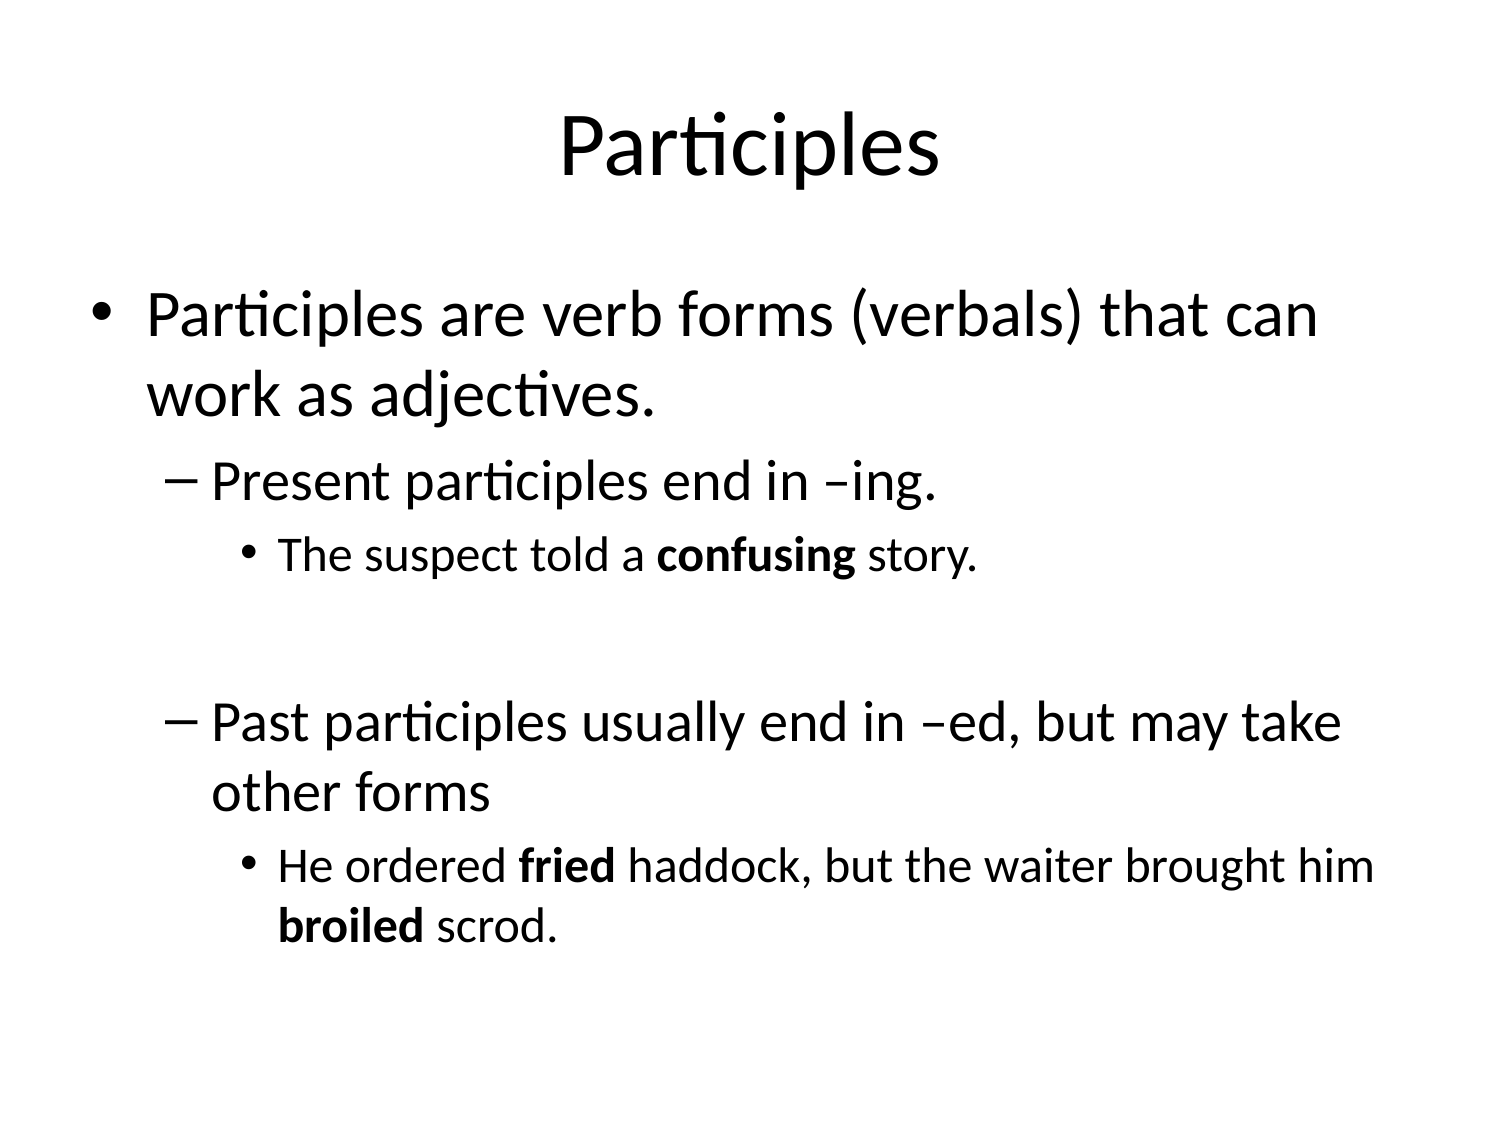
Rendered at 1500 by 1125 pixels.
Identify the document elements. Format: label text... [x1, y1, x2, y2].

title Participles [75, 45, 1425, 233]
list Participles are verb forms (verbals) that can work as adjectives. Present participles end in –ing. The suspect told a confusing story. Past participles usually end in –ed, but may take other forms He ordered fried haddock, but the waiter brought him broiled scrod. [75, 262, 1425, 1005]
